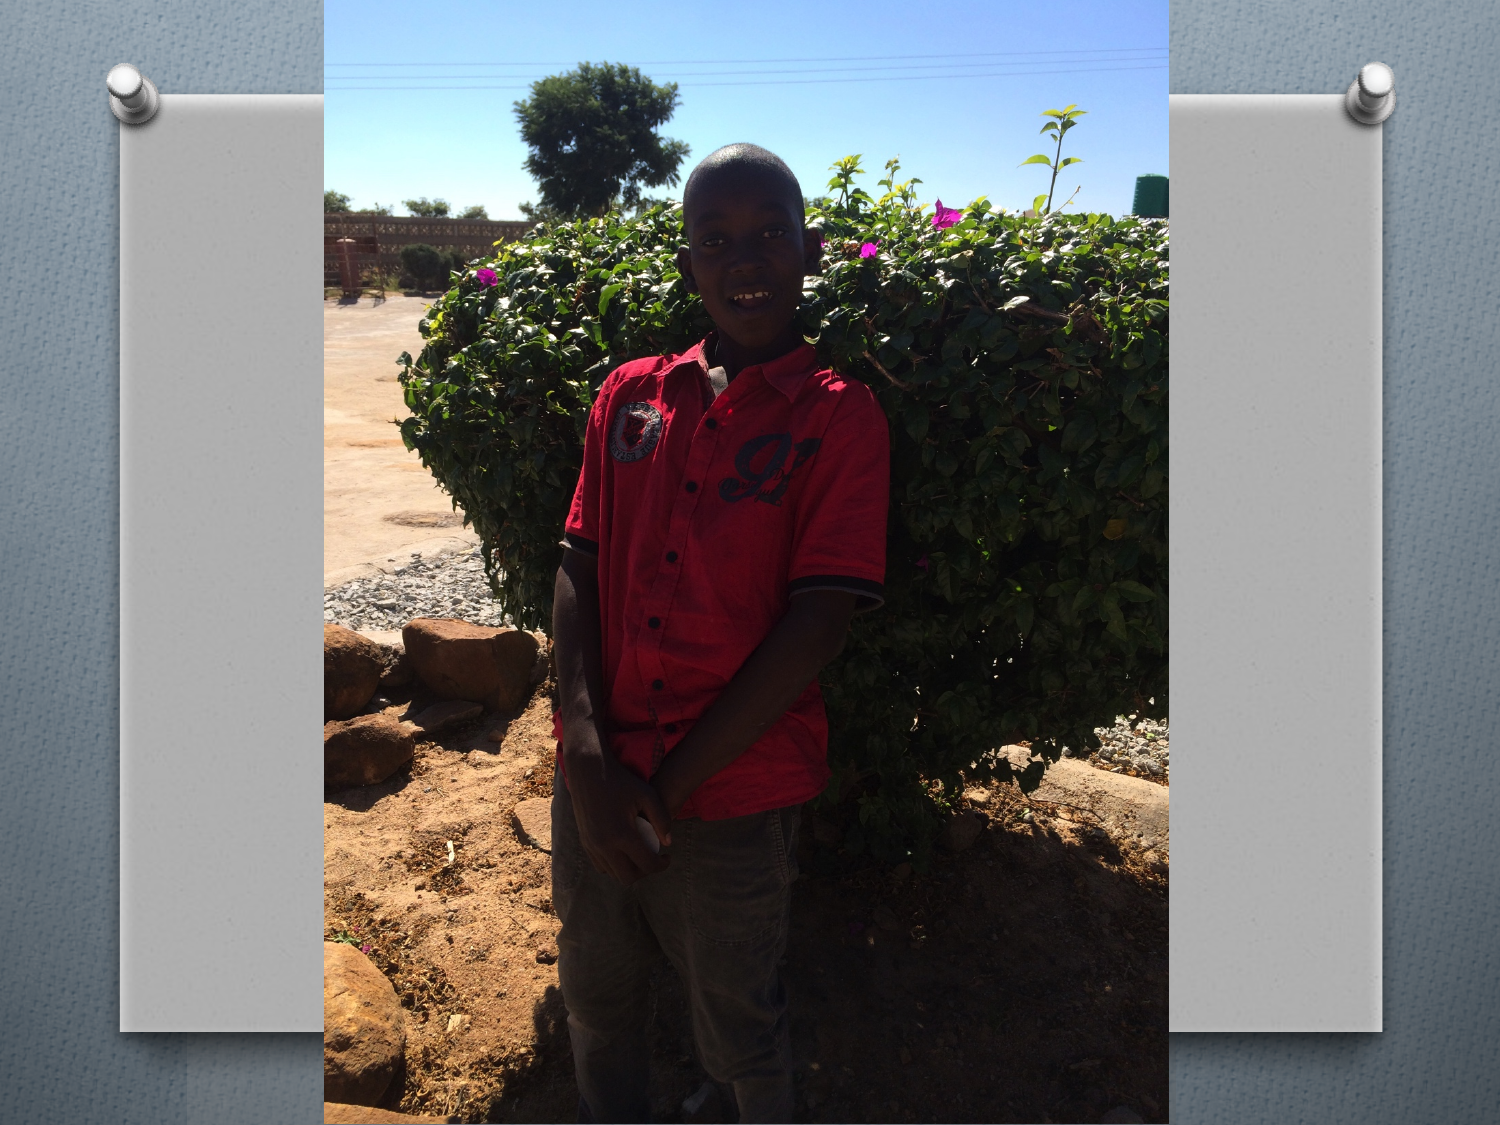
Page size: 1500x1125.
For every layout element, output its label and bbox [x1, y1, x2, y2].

picture [75, 29, 198, 153]
picture [324, 0, 1169, 1124]
picture [1317, 35, 1439, 156]
